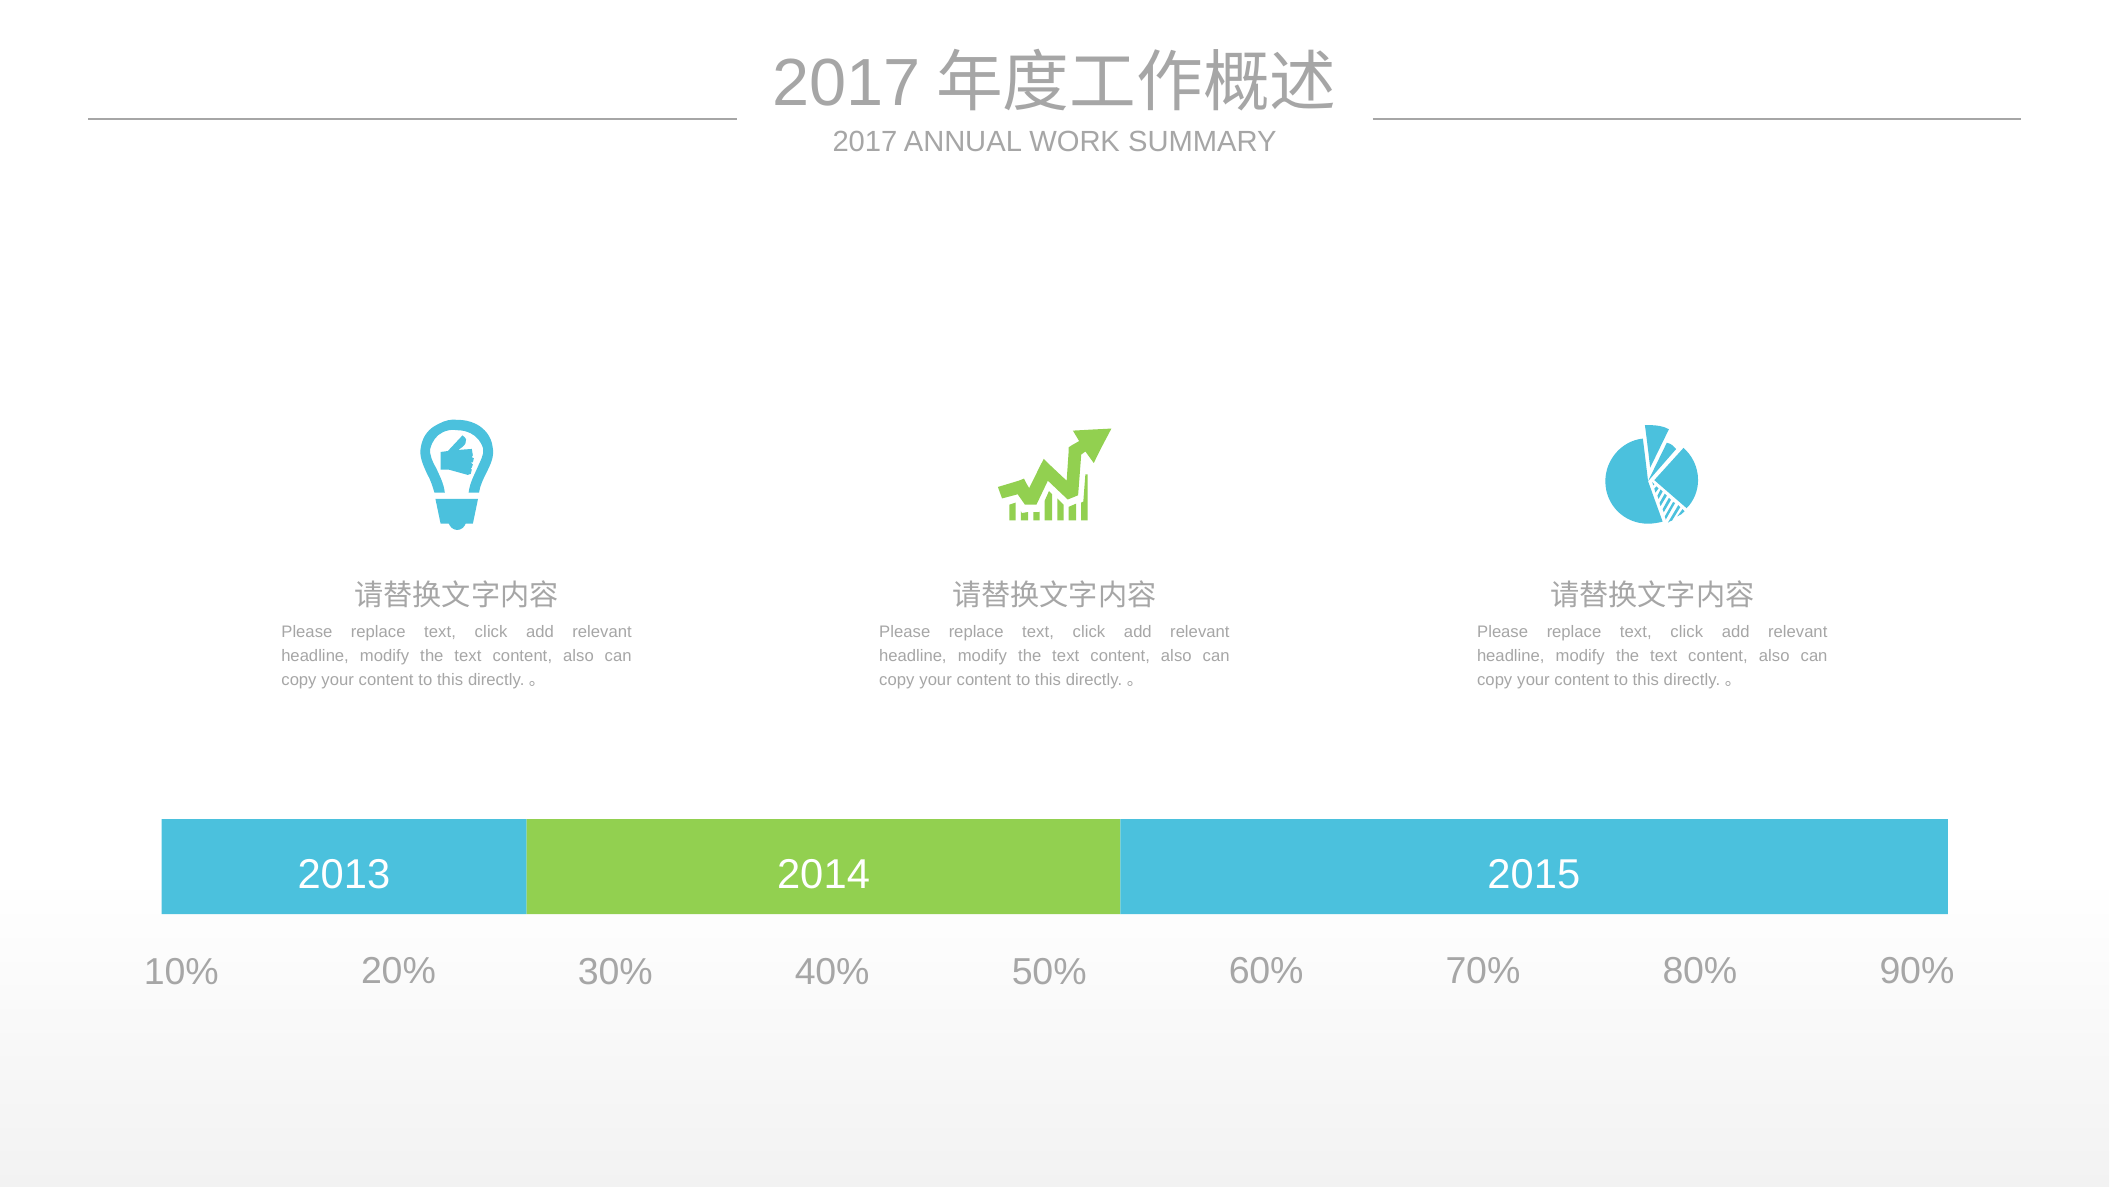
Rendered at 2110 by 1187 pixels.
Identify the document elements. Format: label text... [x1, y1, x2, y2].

text_box 50% [997, 930, 1102, 1000]
text_box [1020, 510, 1029, 521]
text_box [420, 419, 494, 493]
text_box [997, 428, 1112, 505]
text_box [1009, 502, 1016, 521]
text_box 60% [1213, 929, 1319, 999]
text_box 20% [346, 929, 451, 999]
text_box [1081, 474, 1088, 521]
text_box 2017 ANNUAL WORK SUMMARY [824, 122, 1285, 158]
text_box 40% [780, 930, 885, 999]
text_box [1462, 561, 1843, 698]
text_box [435, 498, 479, 530]
text_box 2014 [526, 818, 1119, 915]
text_box 80% [1647, 929, 1753, 999]
text_box [1667, 505, 1685, 523]
text_box 2015 [1119, 818, 1949, 915]
text_box 2013 [161, 818, 526, 915]
text_box 30% [563, 930, 668, 1000]
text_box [266, 561, 647, 698]
text_box [1605, 438, 1677, 524]
text_box [1644, 425, 1669, 468]
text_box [864, 561, 1245, 698]
text_box 2017年度工作概述 [730, 38, 1379, 119]
text_box 10% [129, 930, 234, 1000]
text_box [1044, 491, 1053, 521]
text_box 70% [1430, 929, 1536, 999]
text_box 90% [1864, 929, 1970, 999]
text_box [1033, 510, 1040, 521]
text_box [1057, 498, 1064, 521]
text_box [1068, 503, 1077, 521]
text_box [1654, 447, 1699, 509]
